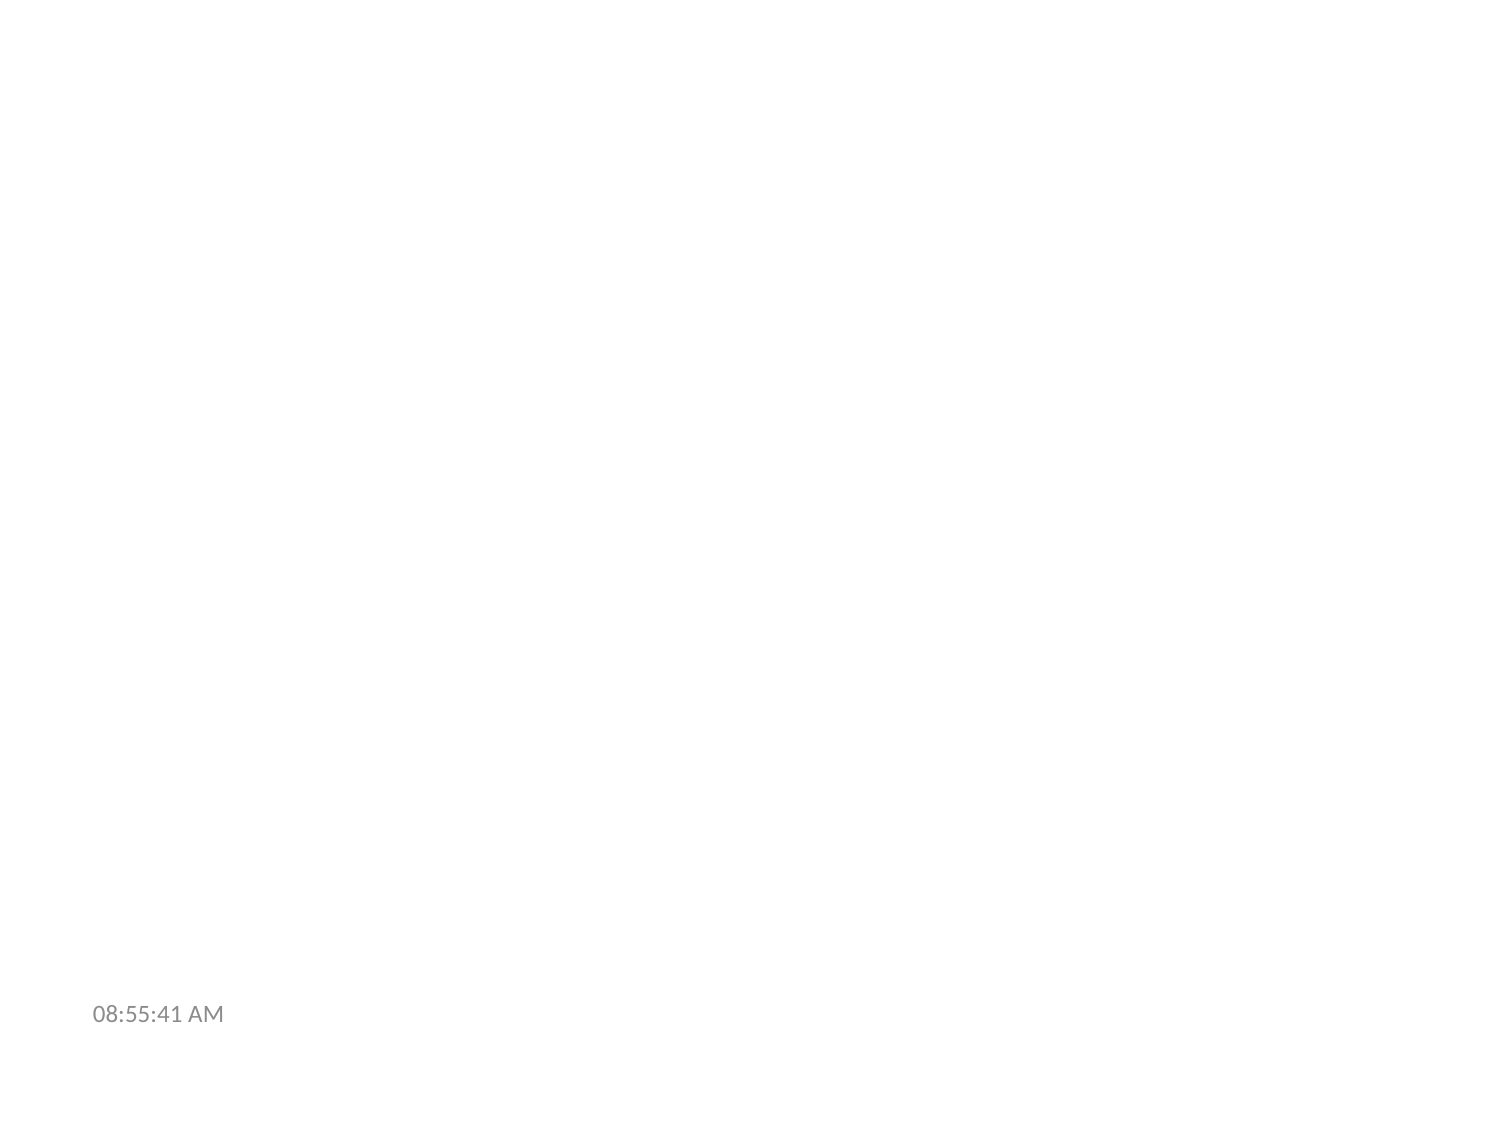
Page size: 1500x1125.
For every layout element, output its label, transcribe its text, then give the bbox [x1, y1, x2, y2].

text_box 3:35:09 PM [77, 982, 428, 1043]
